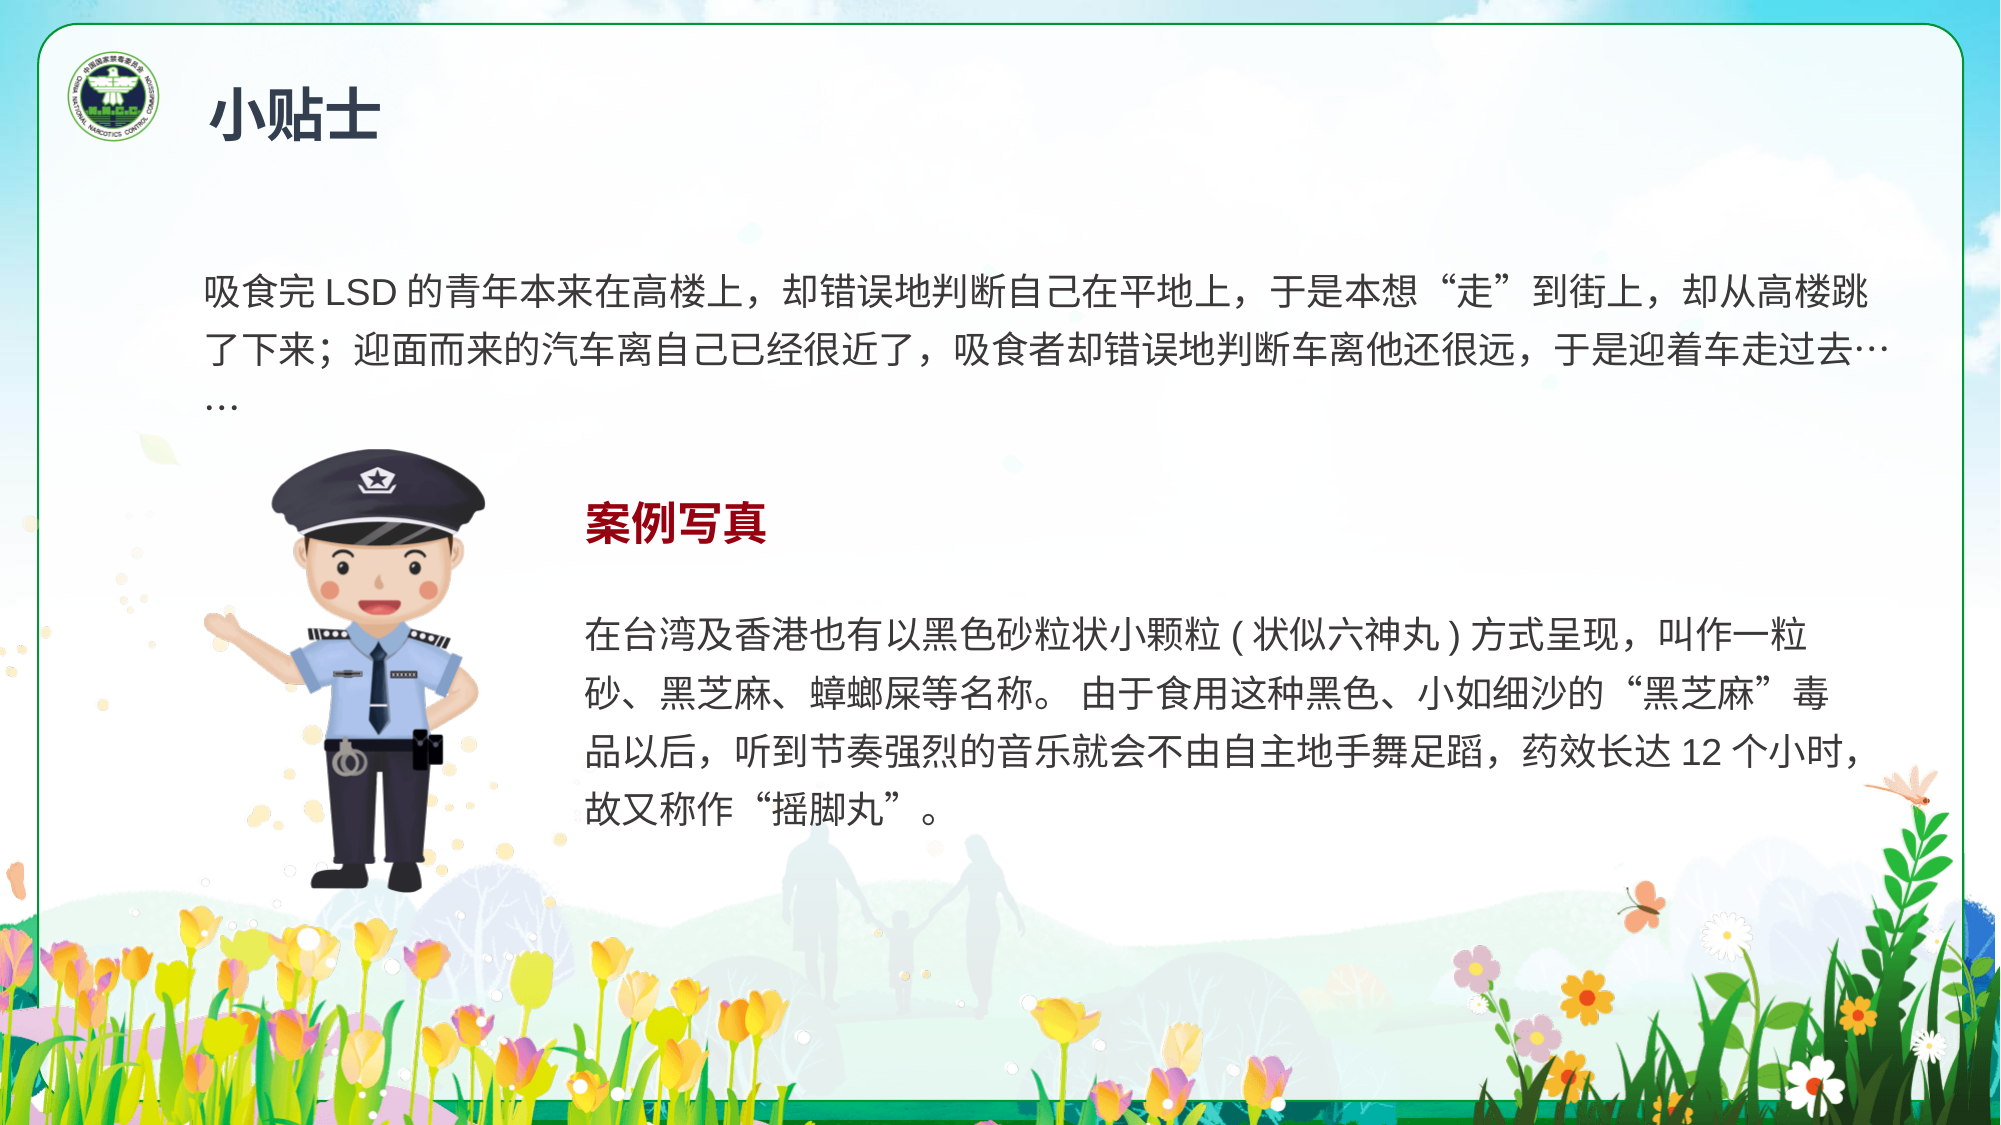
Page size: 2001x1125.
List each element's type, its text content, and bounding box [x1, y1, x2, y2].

text_box 案例写真 [570, 486, 784, 557]
picture [0, 0, 2001, 1125]
text_box 吸食完LSD的青年本来在高楼上，却错误地判断自己在平地上，于是本想“走”到街上，却从高楼跳了下来；迎面而来的汽车离自己已经很近了，吸食者却错误地判断车离他还很远，于是迎着车走过去…… [188, 246, 1913, 535]
text_box 小贴士 [193, 70, 1126, 157]
text_box 在台湾及香港也有以黑色砂粒状小颗粒(状似六神丸)方式呈现，叫作一粒砂、黑芝麻、蟑螂屎等名称。 由于食用这种黑色、小如细沙的“黑芝麻”毒品以后，听到节奏强烈的音乐就会不由自主地手舞足蹈，药效长达12个小时，故又称作“摇脚丸”。 [569, 590, 1859, 878]
